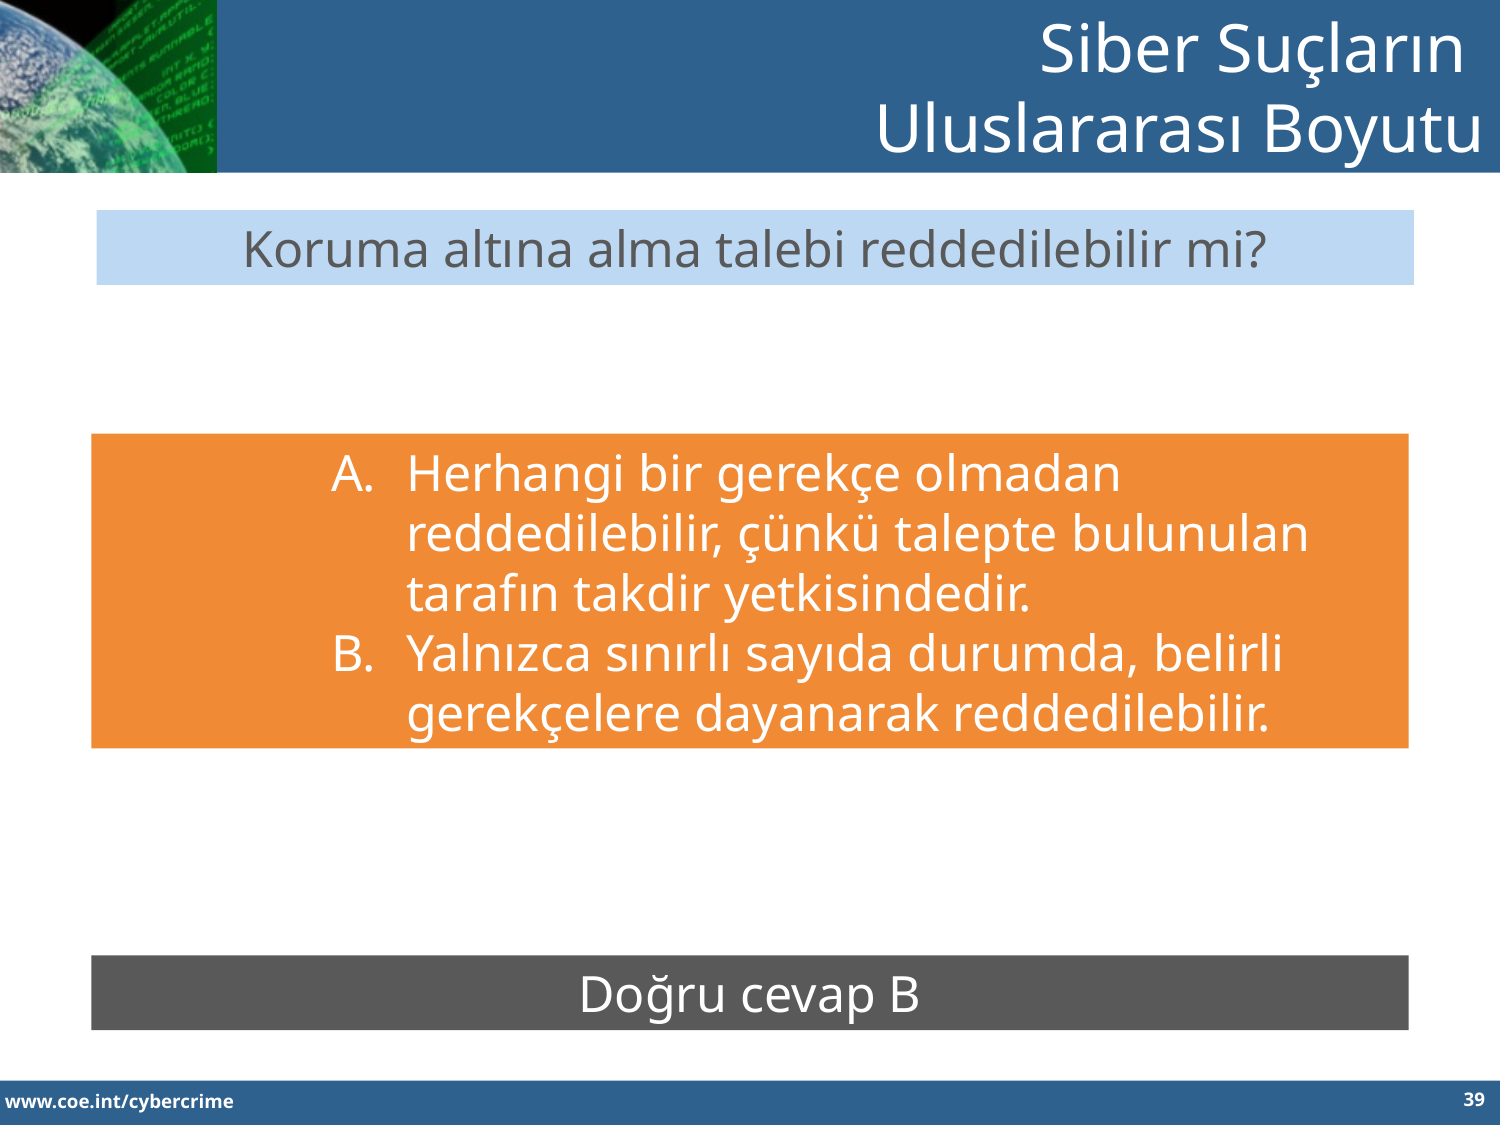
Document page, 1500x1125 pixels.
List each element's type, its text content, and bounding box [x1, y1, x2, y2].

text_box Doğru cevap B [91, 955, 1409, 1031]
text_box Siber Suçların Uluslararası Boyutu [329, 9, 1500, 162]
slide_number 39 [1149, 1079, 1500, 1125]
text_box Koruma altına alma talebi reddedilebilir mi? [96, 210, 1414, 285]
picture [0, 1, 217, 173]
text_box Herhangi bir gerekçe olmadan reddedilebilir, çünkü talepte bulunulan tarafın takdir yetkisindedir. Yalnızca sınırlı sayıda durumda, belirli gerekçelere dayanarak reddedilebilir. [91, 433, 1409, 749]
